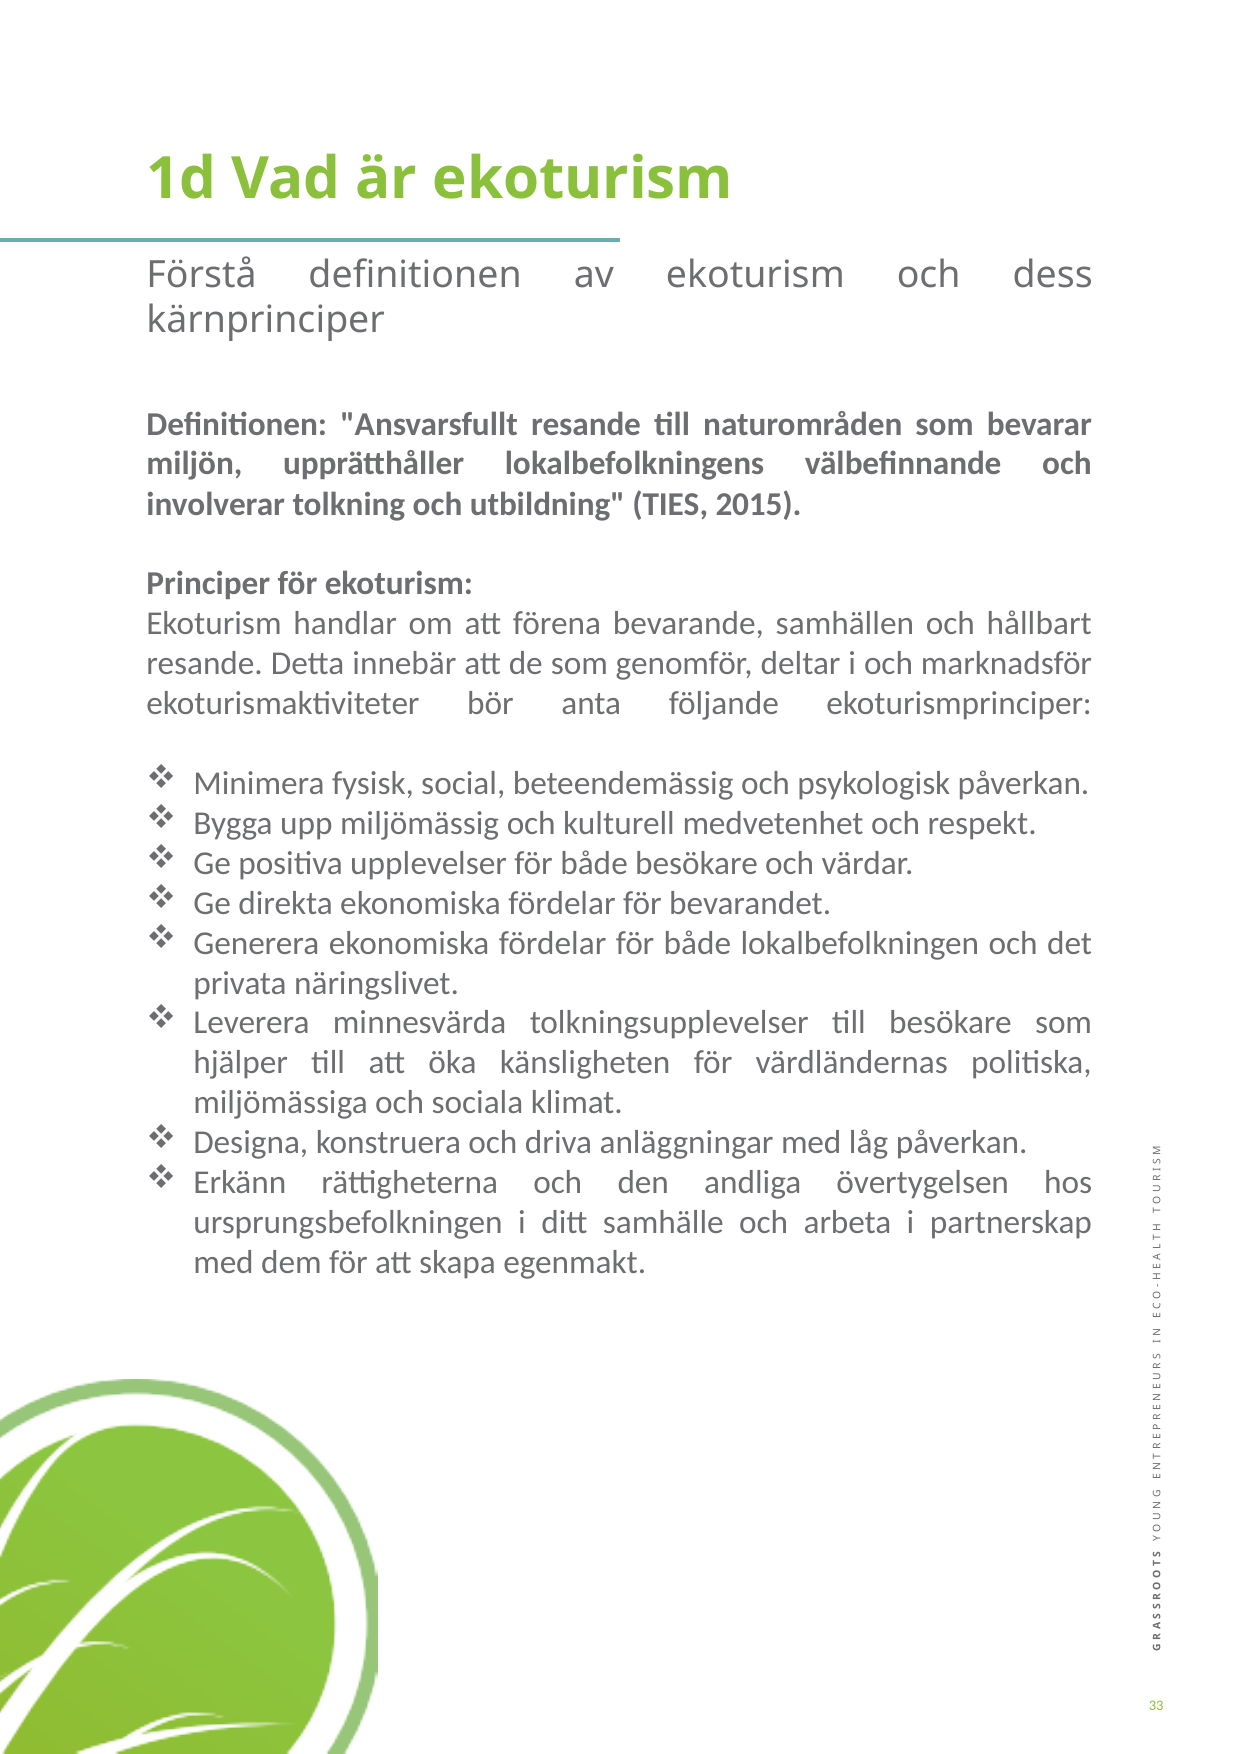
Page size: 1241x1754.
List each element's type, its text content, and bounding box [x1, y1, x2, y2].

list Förstå definitionen av ekoturism och dess kärnprinciper [131, 242, 1109, 371]
list Definitionen: "Ansvarsfullt resande till naturområden som bevarar miljön, upprätthåller lokalbefolkningens välbefinnande och involverar tolkning och utbildning" (TIES, 2015). Principer för ekoturism: Ekoturism handlar om att förena bevarande, samhällen och hållbart resande. Detta innebär att de som genomför, deltar i och marknadsför ekoturismaktiviteter bör anta följande ekoturismprinciper: Minimera fysisk, social, beteendemässig och psykologisk påverkan. Bygga upp miljömässig och kulturell medvetenhet och respekt. Ge positiva upplevelser för både besökare och värdar. Ge direkta ekonomiska fördelar för bevarandet. Generera ekonomiska fördelar för både lokalbefolkningen och det privata näringslivet. Leverera minnesvärda tolkningsupplevelser till besökare som hjälper till att öka känsligheten för värdländernas politiska, miljömässiga och sociala klimat. Designa, konstruera och driva anläggningar med låg påverkan. Erkänn rättigheterna och den andliga övertygelsen hos ursprungsbefolkningen i ditt samhälle och arbeta i partnerskap med dem för att skapa egenmakt. [131, 394, 1109, 1609]
list 1d Vad är ekoturism [131, 132, 1109, 242]
slide_number 33 [1125, 1666, 1187, 1743]
